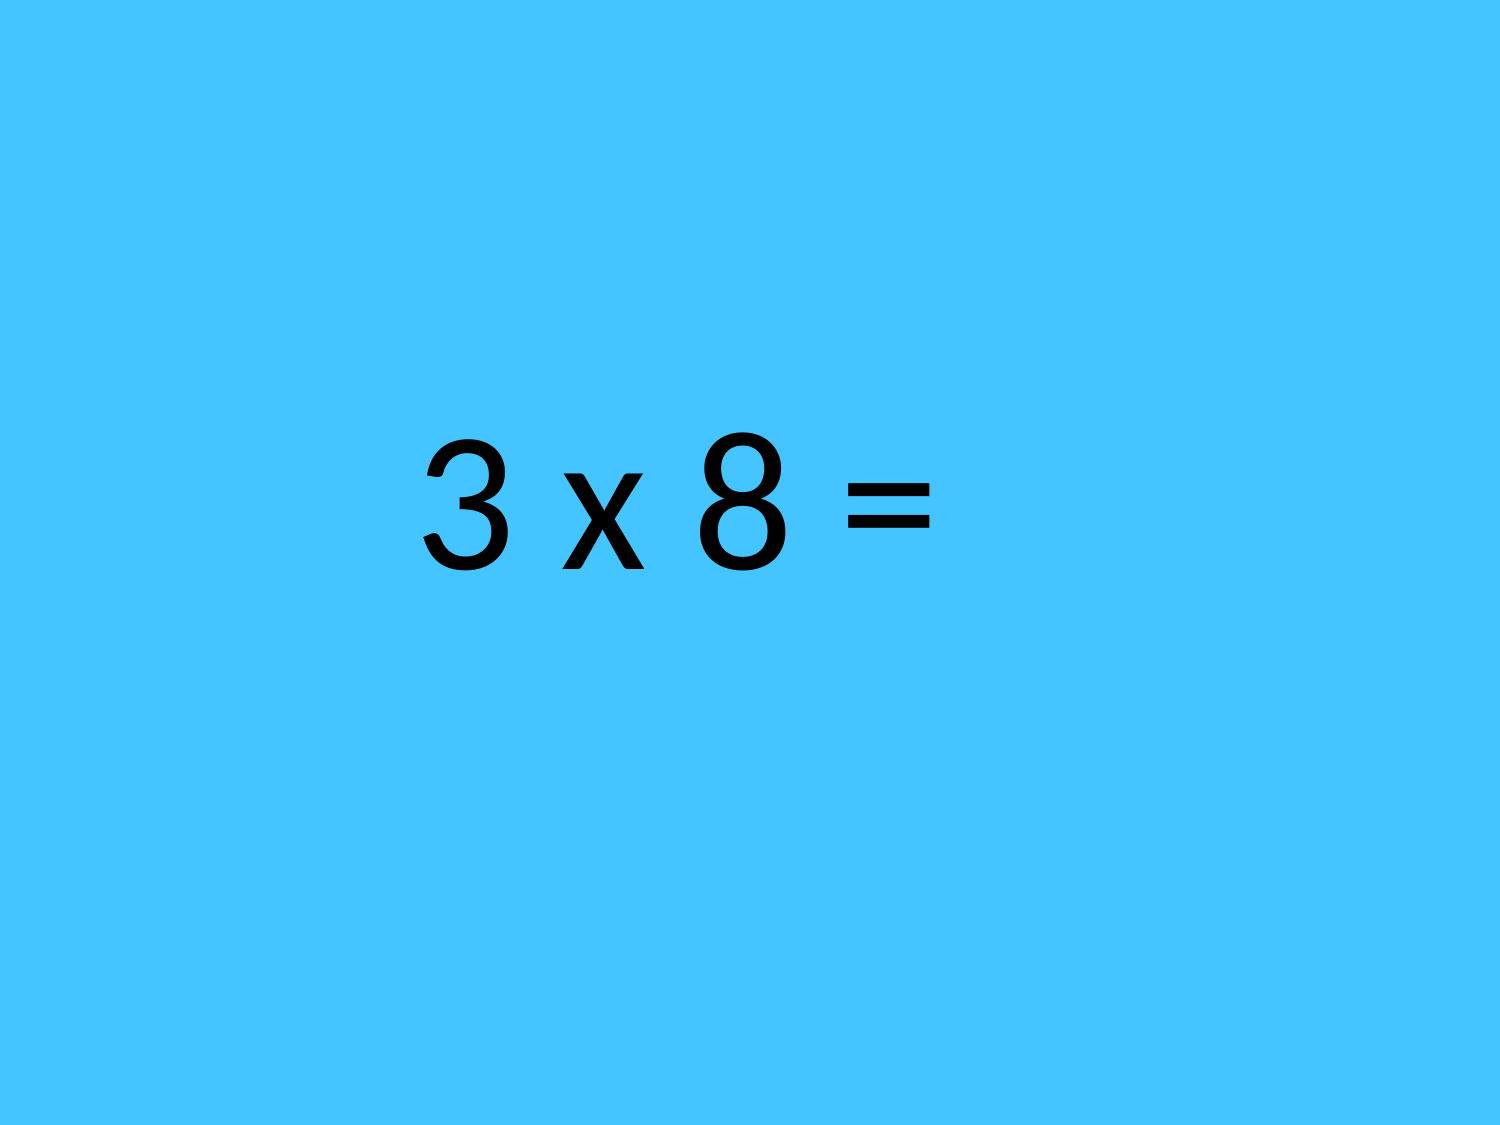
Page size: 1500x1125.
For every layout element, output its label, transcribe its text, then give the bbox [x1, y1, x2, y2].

text_box 3 x 8 = [399, 362, 1063, 618]
